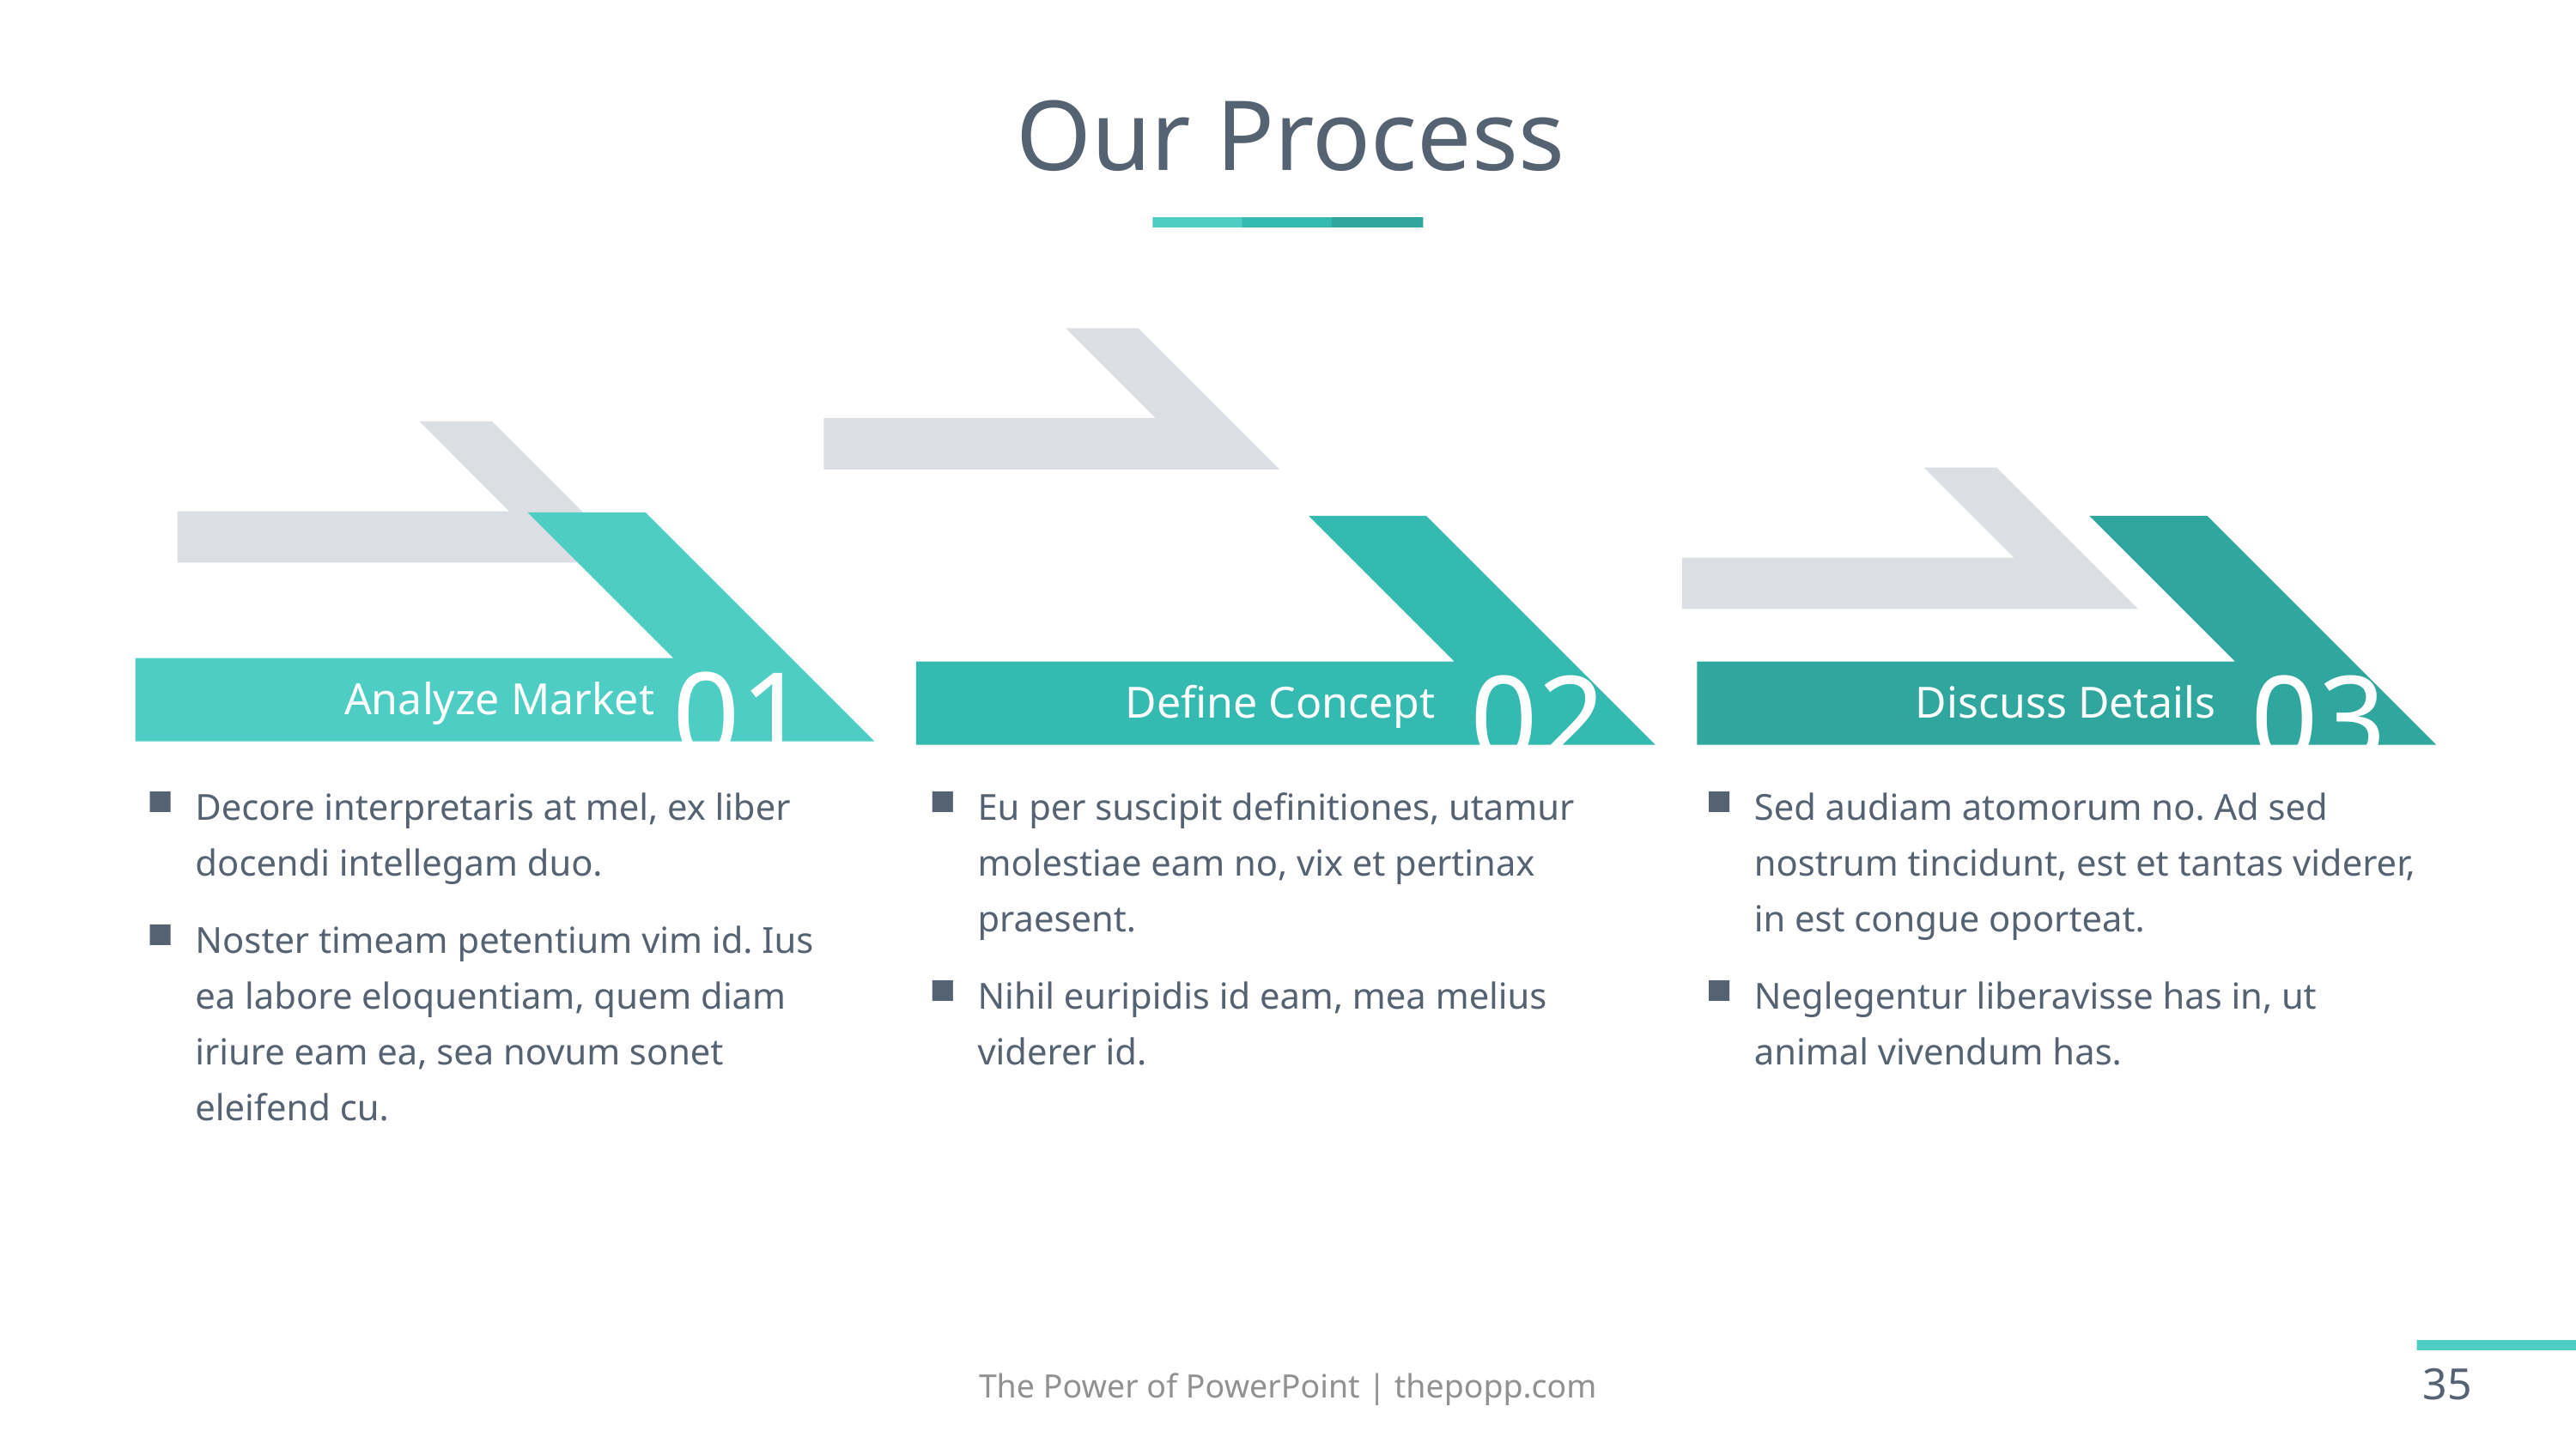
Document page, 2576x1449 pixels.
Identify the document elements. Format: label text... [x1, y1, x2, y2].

list Discuss Details [1707, 648, 2230, 754]
list Decore interpretaris at mel, ex liber docendi intellegam duo. Noster timeam petentium vim id. Ius ea labore eloquentiam, quem diam iriure eam ea, sea novum sonet eleifend cu. [134, 765, 874, 1178]
list Eu per suscipit definitiones, utamur molestiae eam no, vix et pertinax praesent. Nihil euripidis id eam, mea melius viderer id. [916, 765, 1656, 1178]
slide_number 35 [2409, 1351, 2576, 1421]
list Sed audiam atomorum no. Ad sed nostrum tincidunt, est et tantas viderer, in est congue oporteat. Neglegentur liberavisse has in, ut animal vivendum has. [1692, 765, 2433, 1178]
title Our Process [69, 49, 2512, 230]
footer The Power of PowerPoint | thepopp.com [853, 1349, 1723, 1427]
list Define Concept [926, 648, 1449, 754]
list Analyze Market [145, 645, 668, 750]
